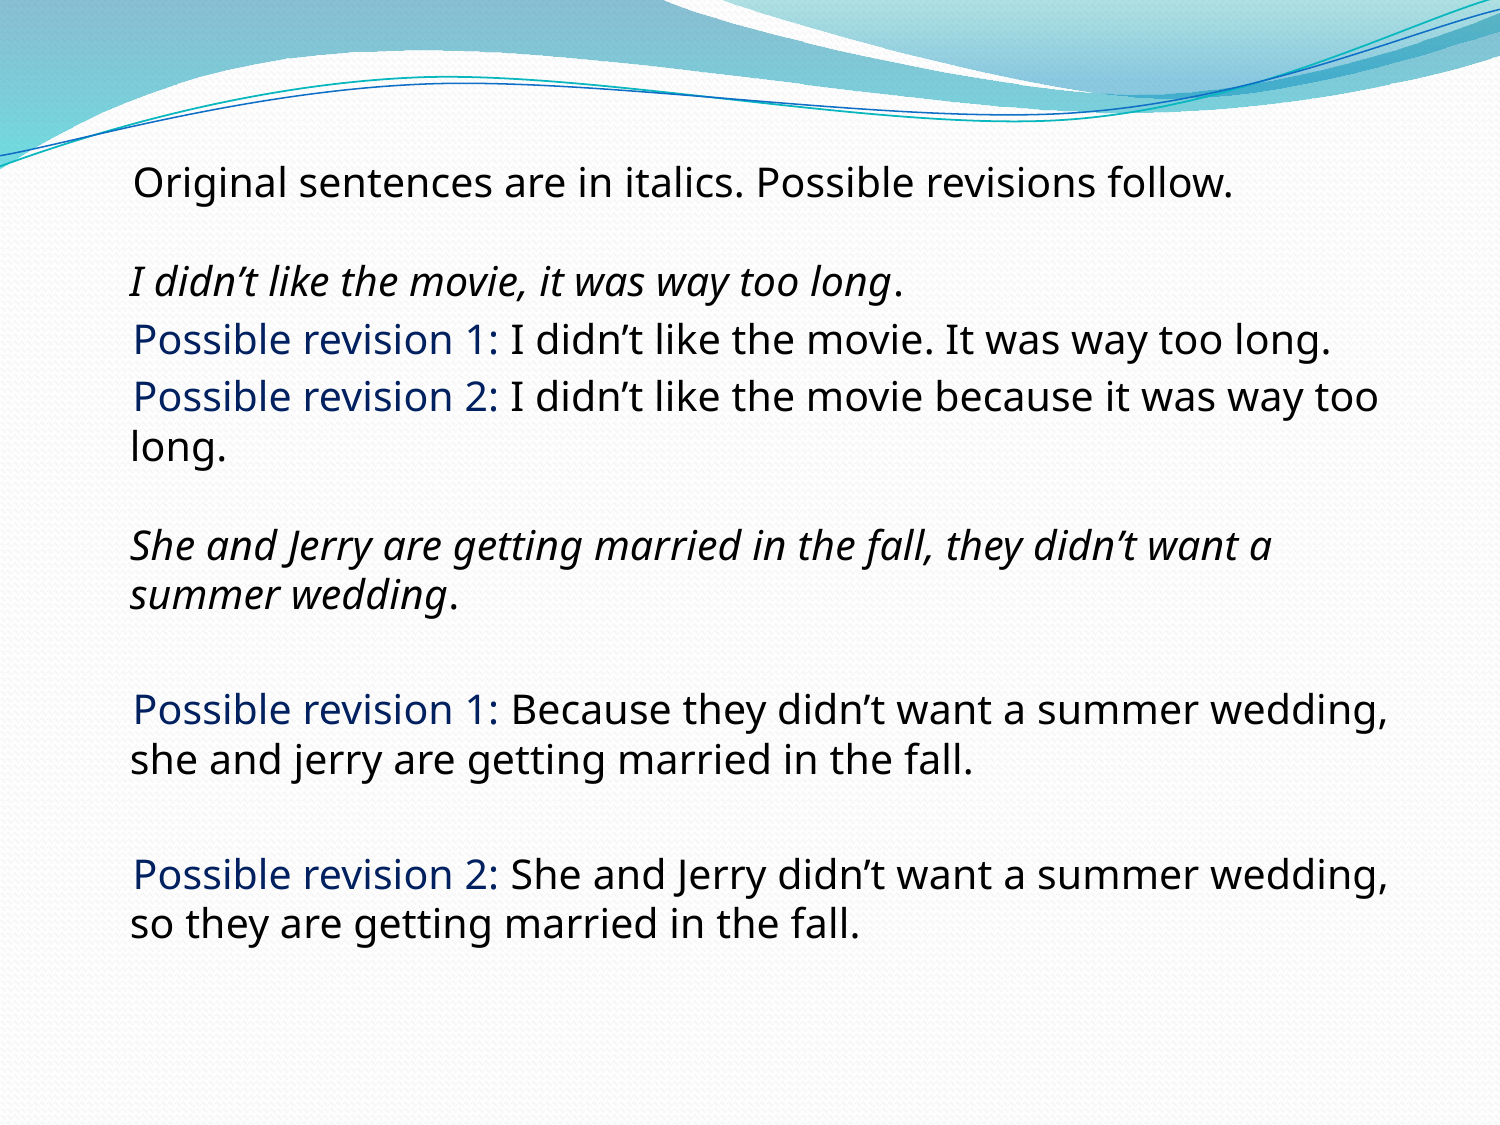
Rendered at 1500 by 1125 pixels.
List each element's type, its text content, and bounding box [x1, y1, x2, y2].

list Original sentences are in italics. Possible revisions follow. I didn’t like the movie, it was way too long. Possible revision 1: I didn’t like the movie. It was way too long. Possible revision 2: I didn’t like the movie because it was way too long. She and Jerry are getting married in the fall, they didn’t want a summer wedding. Possible revision 1: Because they didn’t want a summer wedding, she and jerry are getting married in the fall. Possible revision 2: She and Jerry didn’t want a summer wedding, so they are getting married in the fall. [75, 149, 1425, 1059]
